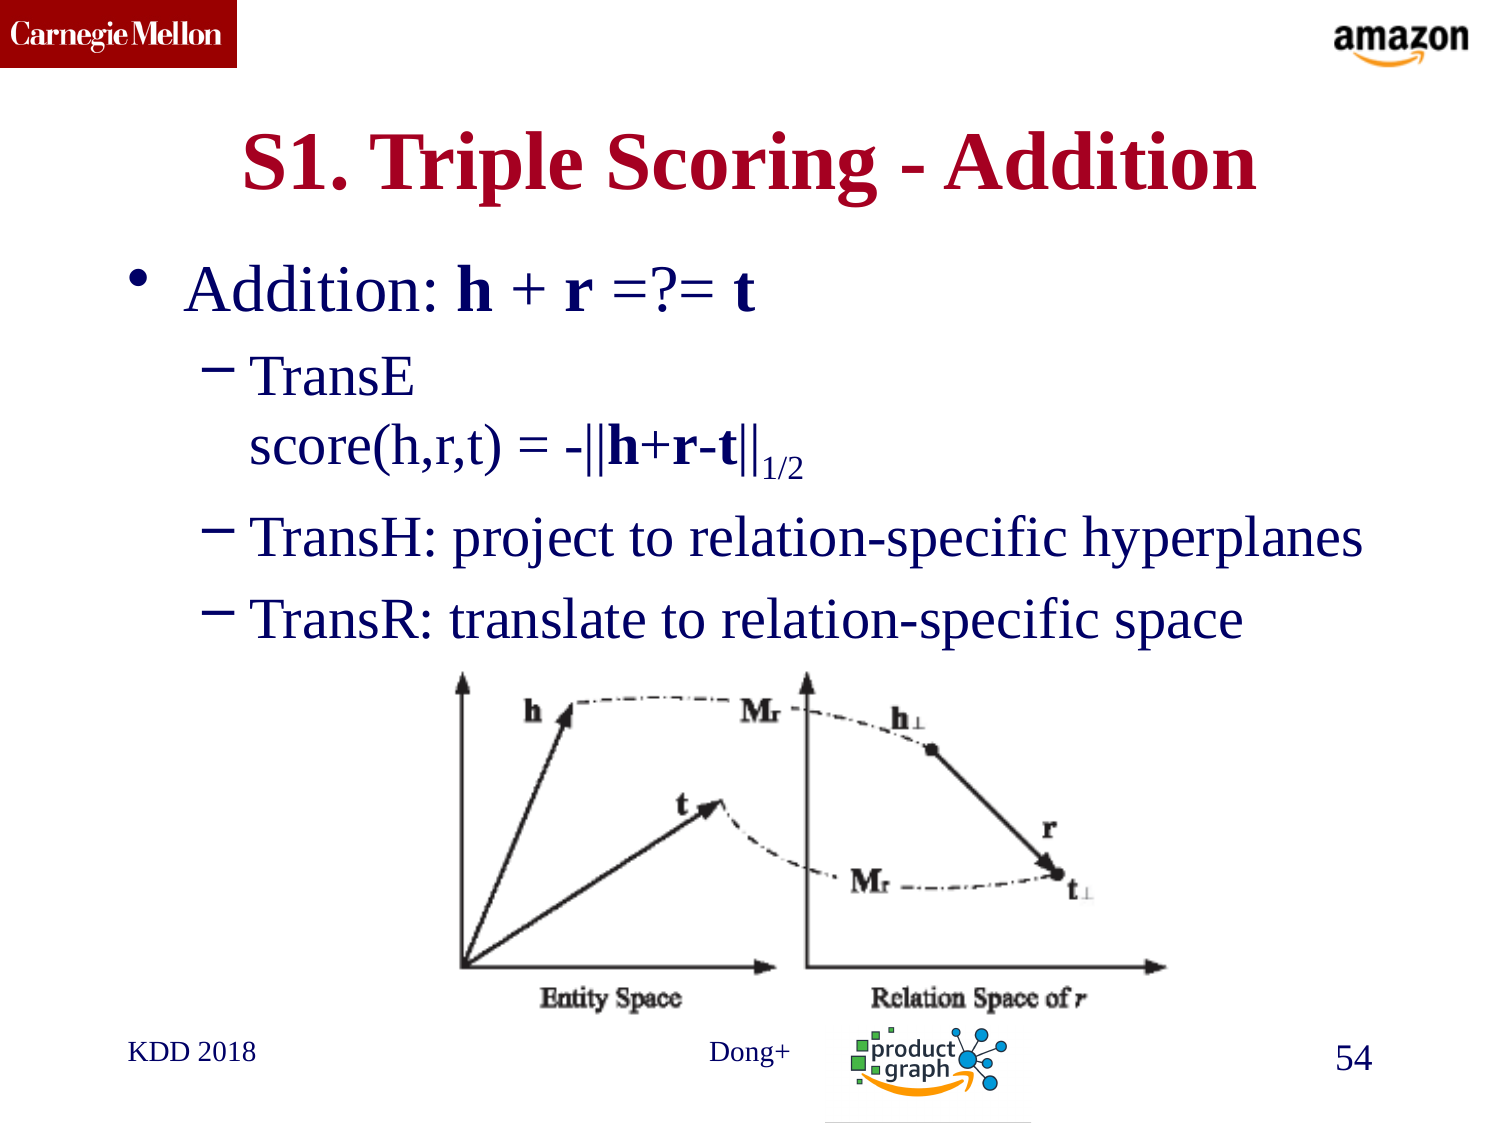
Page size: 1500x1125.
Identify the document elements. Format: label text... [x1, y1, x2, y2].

footer Dong+ [512, 1034, 988, 1101]
picture [1322, 4, 1484, 88]
slide_number KDD 2018 [112, 1024, 426, 1101]
title S1. Triple Scoring - Addition [112, 99, 1388, 213]
list Addition: h + r =?= t TransE score(h,r,t) = -||h+r-t||1/2 TransH: project to relation-specific hyperplanes TransR: translate to relation-specific space [112, 237, 1448, 1001]
slide_number 54 [1074, 1024, 1388, 1101]
picture [0, 0, 237, 68]
picture [424, 662, 1179, 1026]
